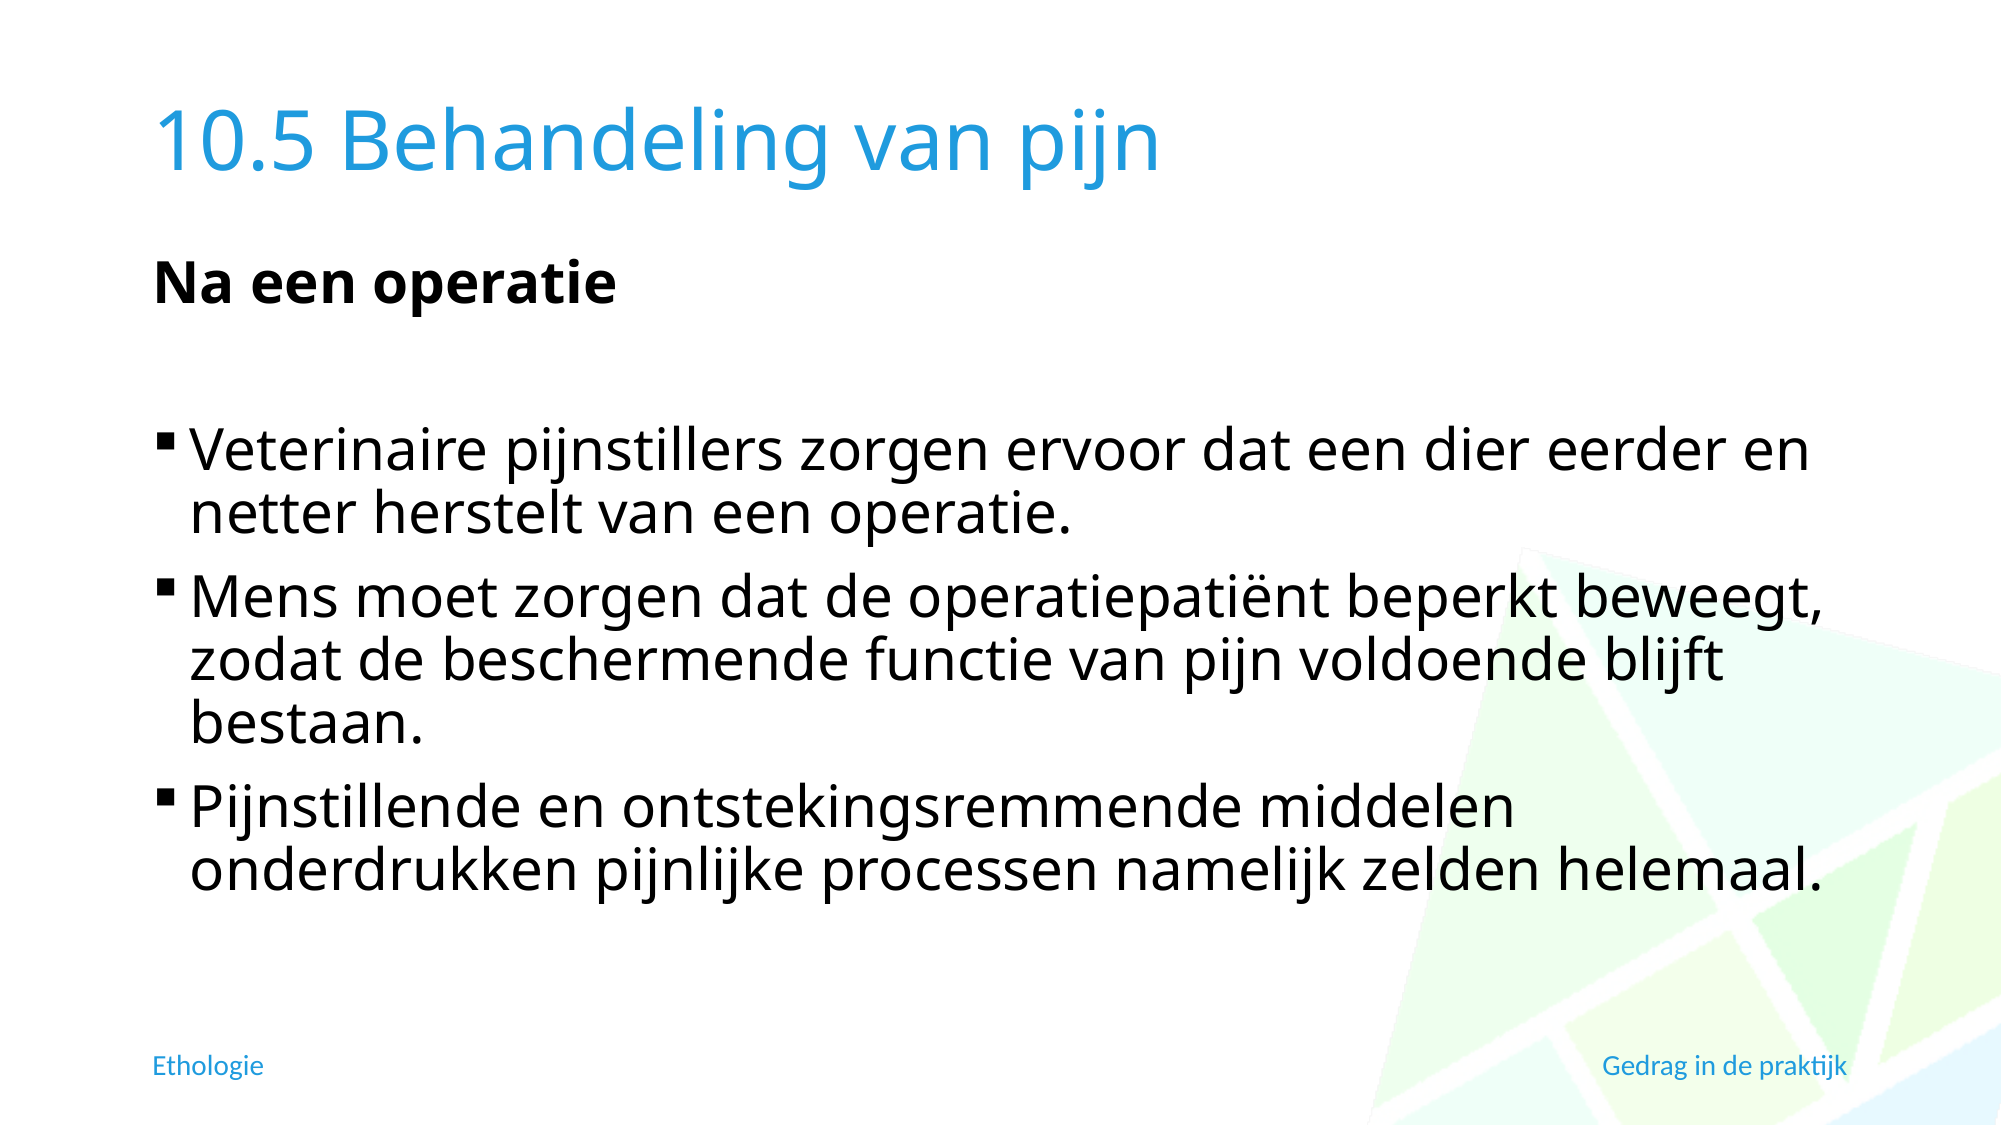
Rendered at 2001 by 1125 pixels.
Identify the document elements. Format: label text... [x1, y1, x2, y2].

list Na een operatie Veterinaire pijnstillers zorgen ervoor dat een dier eerder en netter herstelt van een operatie. Mens moet zorgen dat de operatiepatiënt beperkt beweegt, zodat de beschermende functie van pijn voldoende blijft bestaan. Pijnstillende en ontstekingsremmende middelen onderdrukken pijnlijke processen namelijk zelden helemaal. [137, 245, 1863, 1014]
title 10.5 Behandeling van pijn [137, 59, 1863, 227]
list Ethologie [137, 1042, 588, 1103]
list Gedrag in de praktijk [1412, 1042, 1863, 1103]
